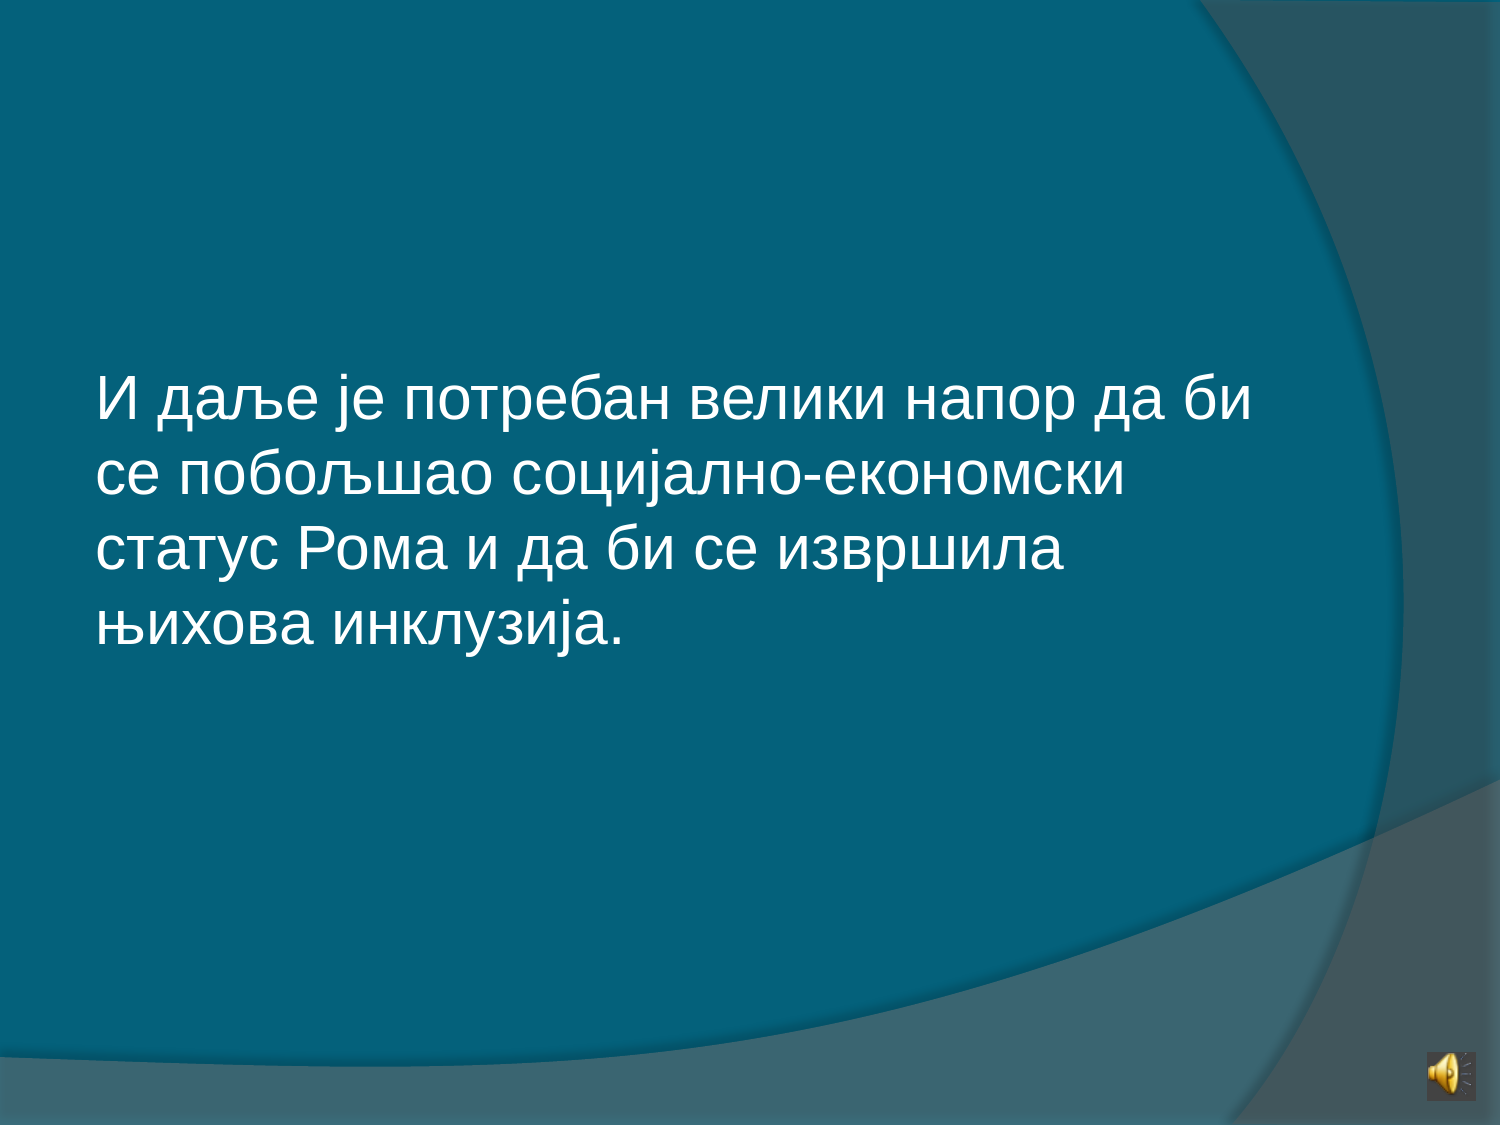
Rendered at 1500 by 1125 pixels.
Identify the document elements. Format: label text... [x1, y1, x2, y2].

picture [1426, 1051, 1477, 1102]
list И даље је потребан велики напор да би се побољшао социјално-економски статус Рома и да би се извршила њихова инклузија. [75, 262, 1300, 1005]
